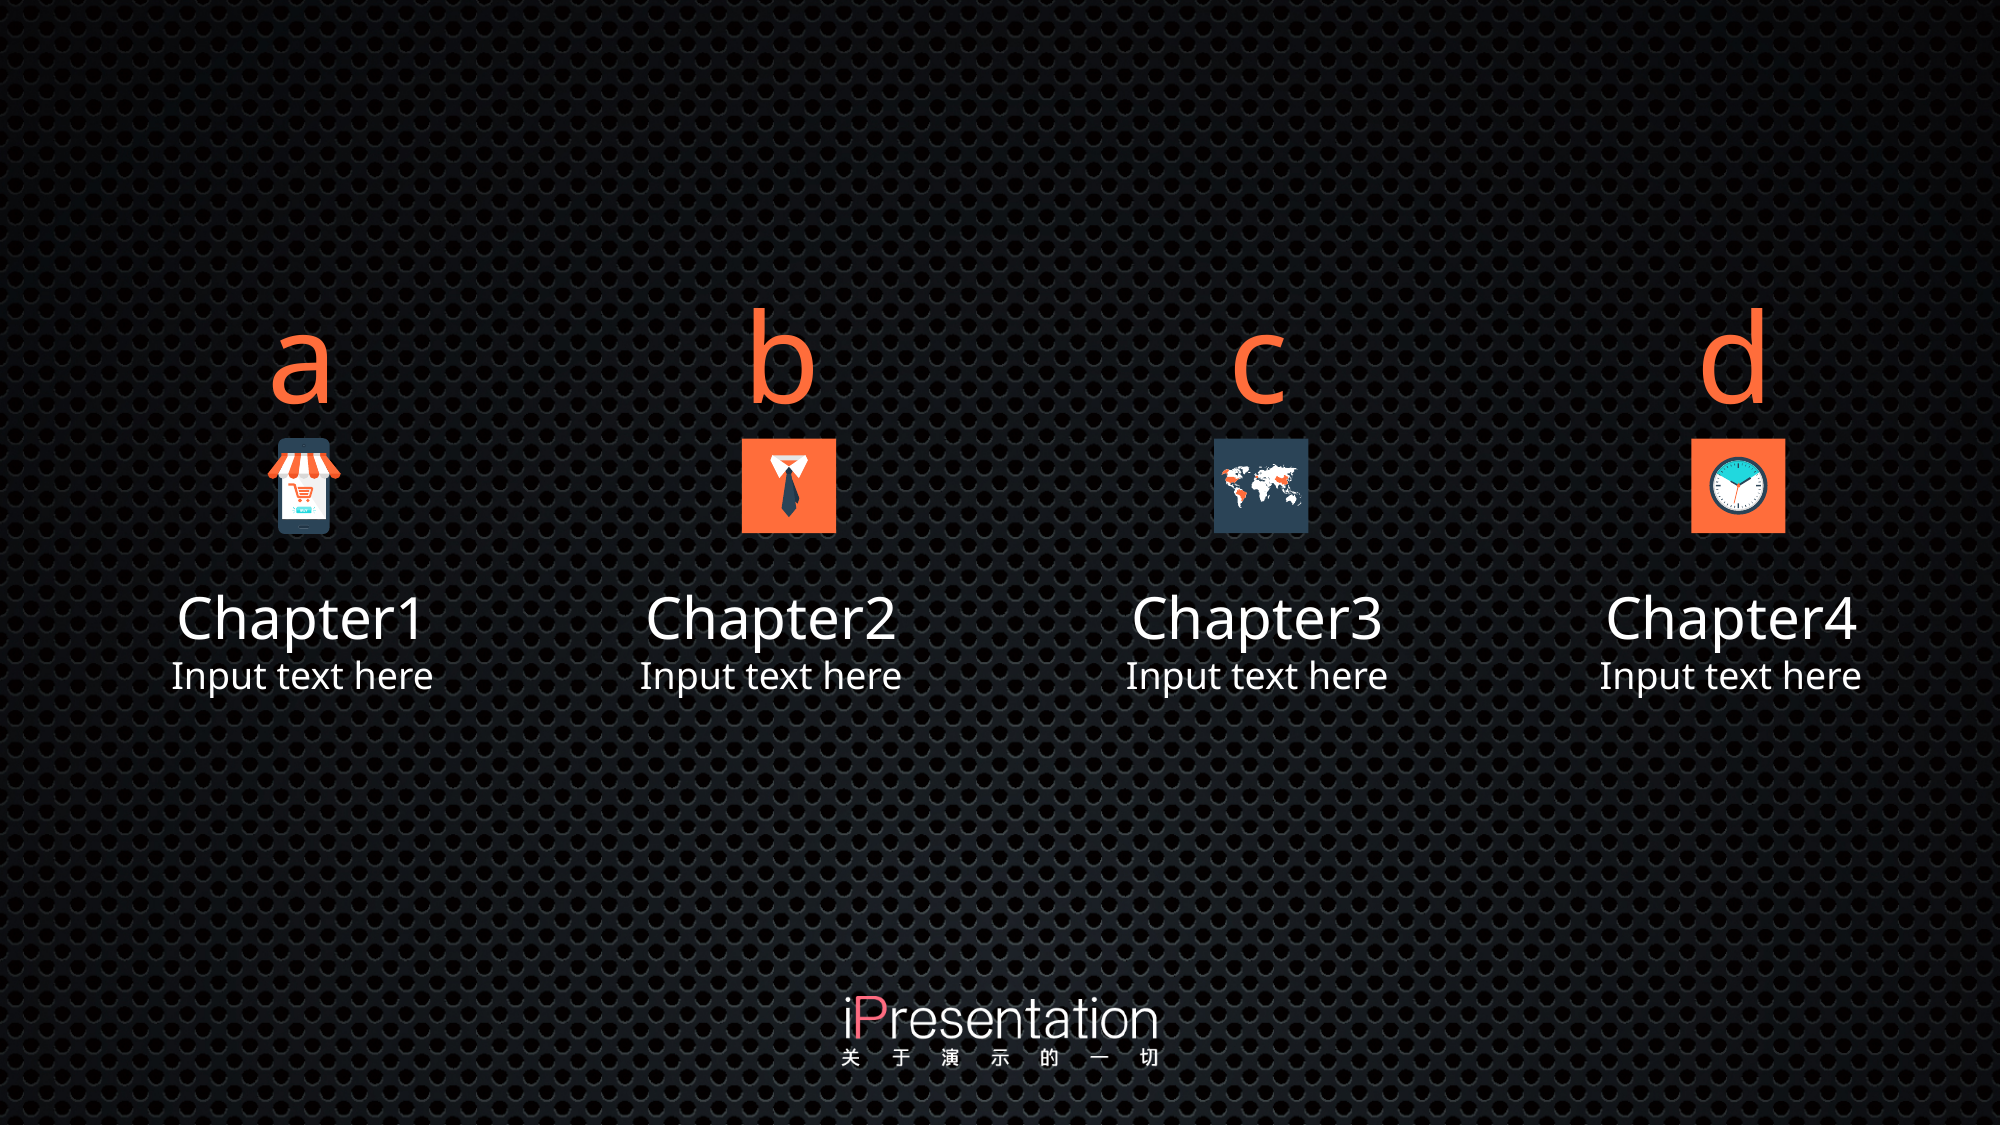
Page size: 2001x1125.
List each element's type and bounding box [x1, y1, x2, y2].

text_box [163, 271, 443, 706]
text_box [267, 438, 341, 534]
picture [0, 0, 2000, 1125]
text_box [1591, 271, 1871, 706]
text_box [1117, 271, 1397, 706]
text_box [631, 271, 911, 706]
